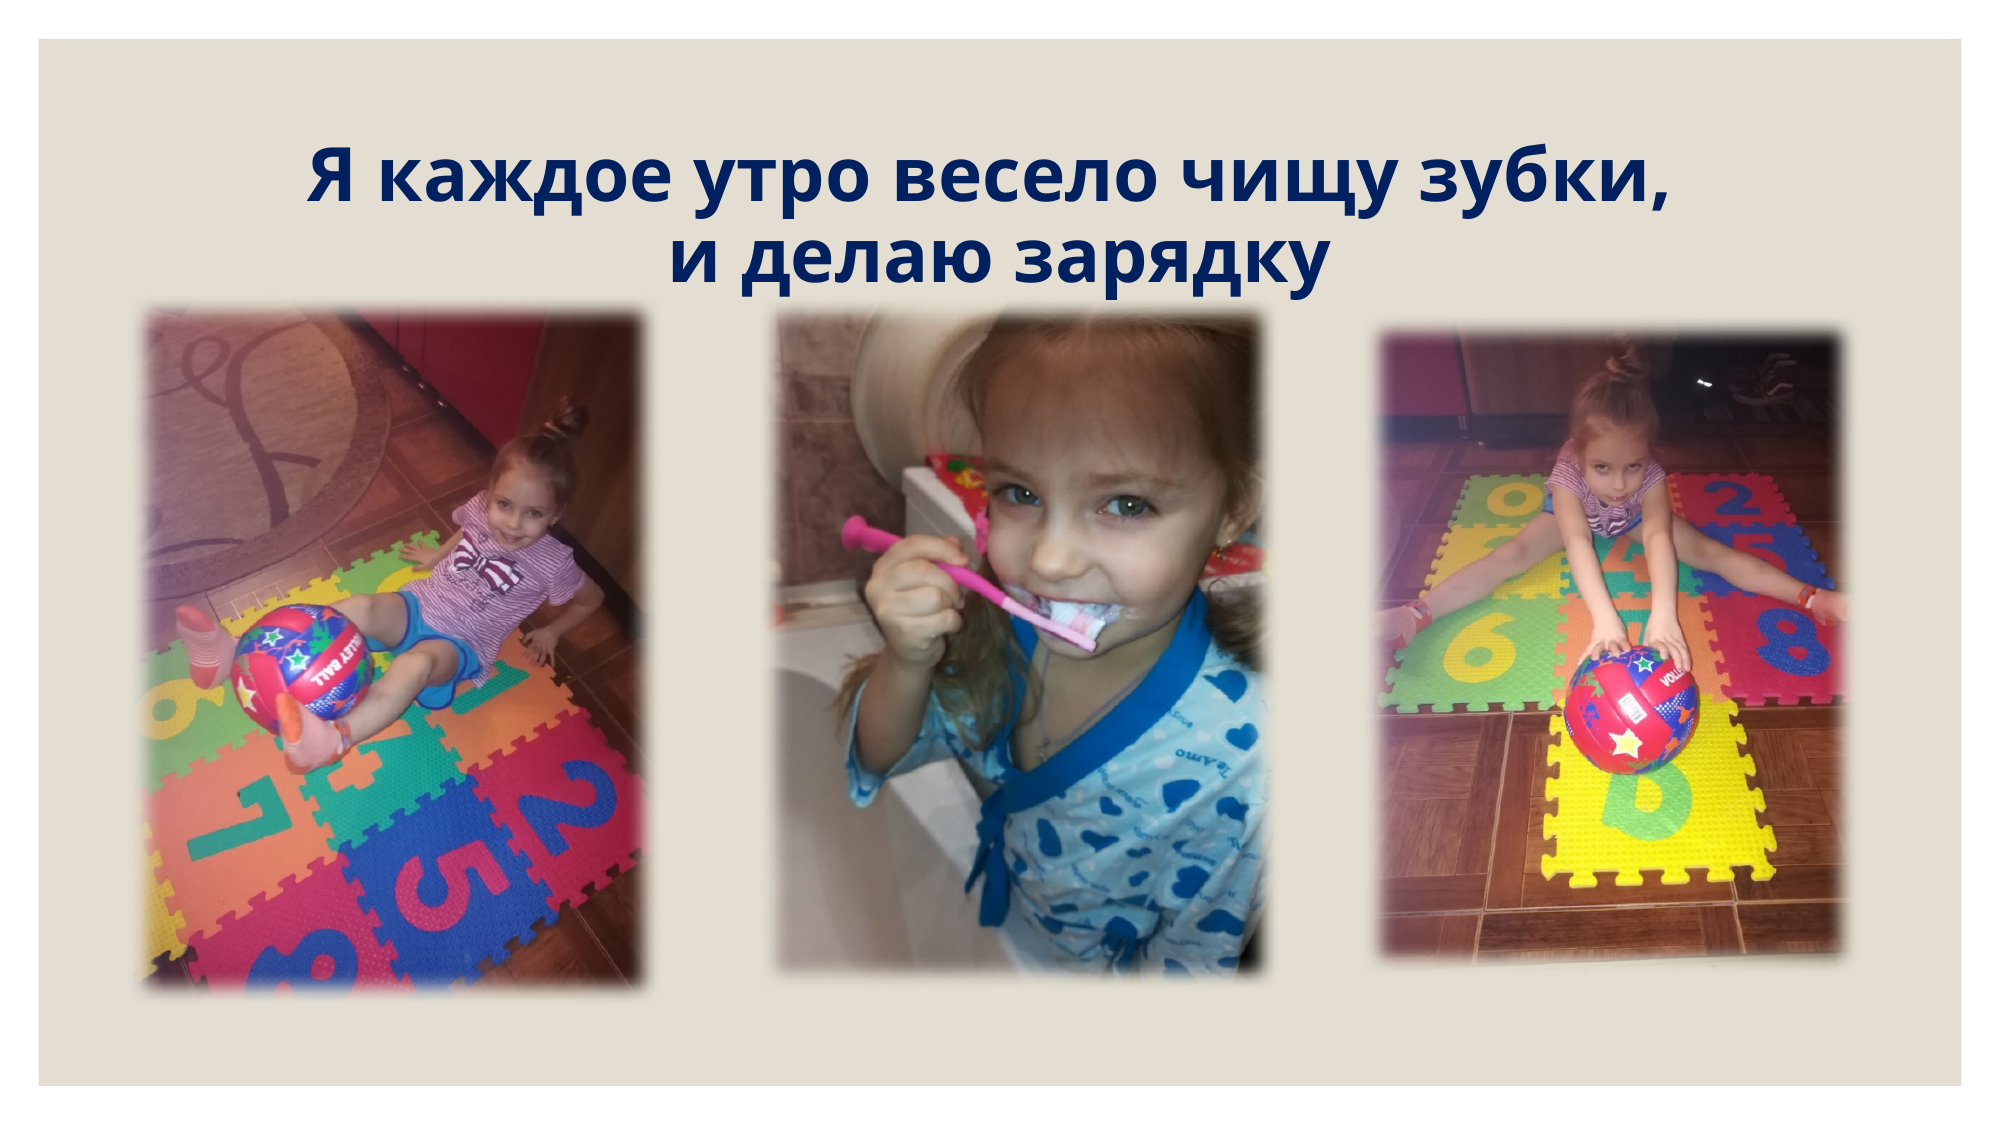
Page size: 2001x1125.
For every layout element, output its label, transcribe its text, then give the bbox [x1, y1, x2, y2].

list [758, 296, 1279, 990]
picture [1362, 314, 1858, 975]
picture [128, 294, 661, 1005]
title Я каждое утро весело чищу зубки, и делаю зарядку [174, 105, 1825, 331]
